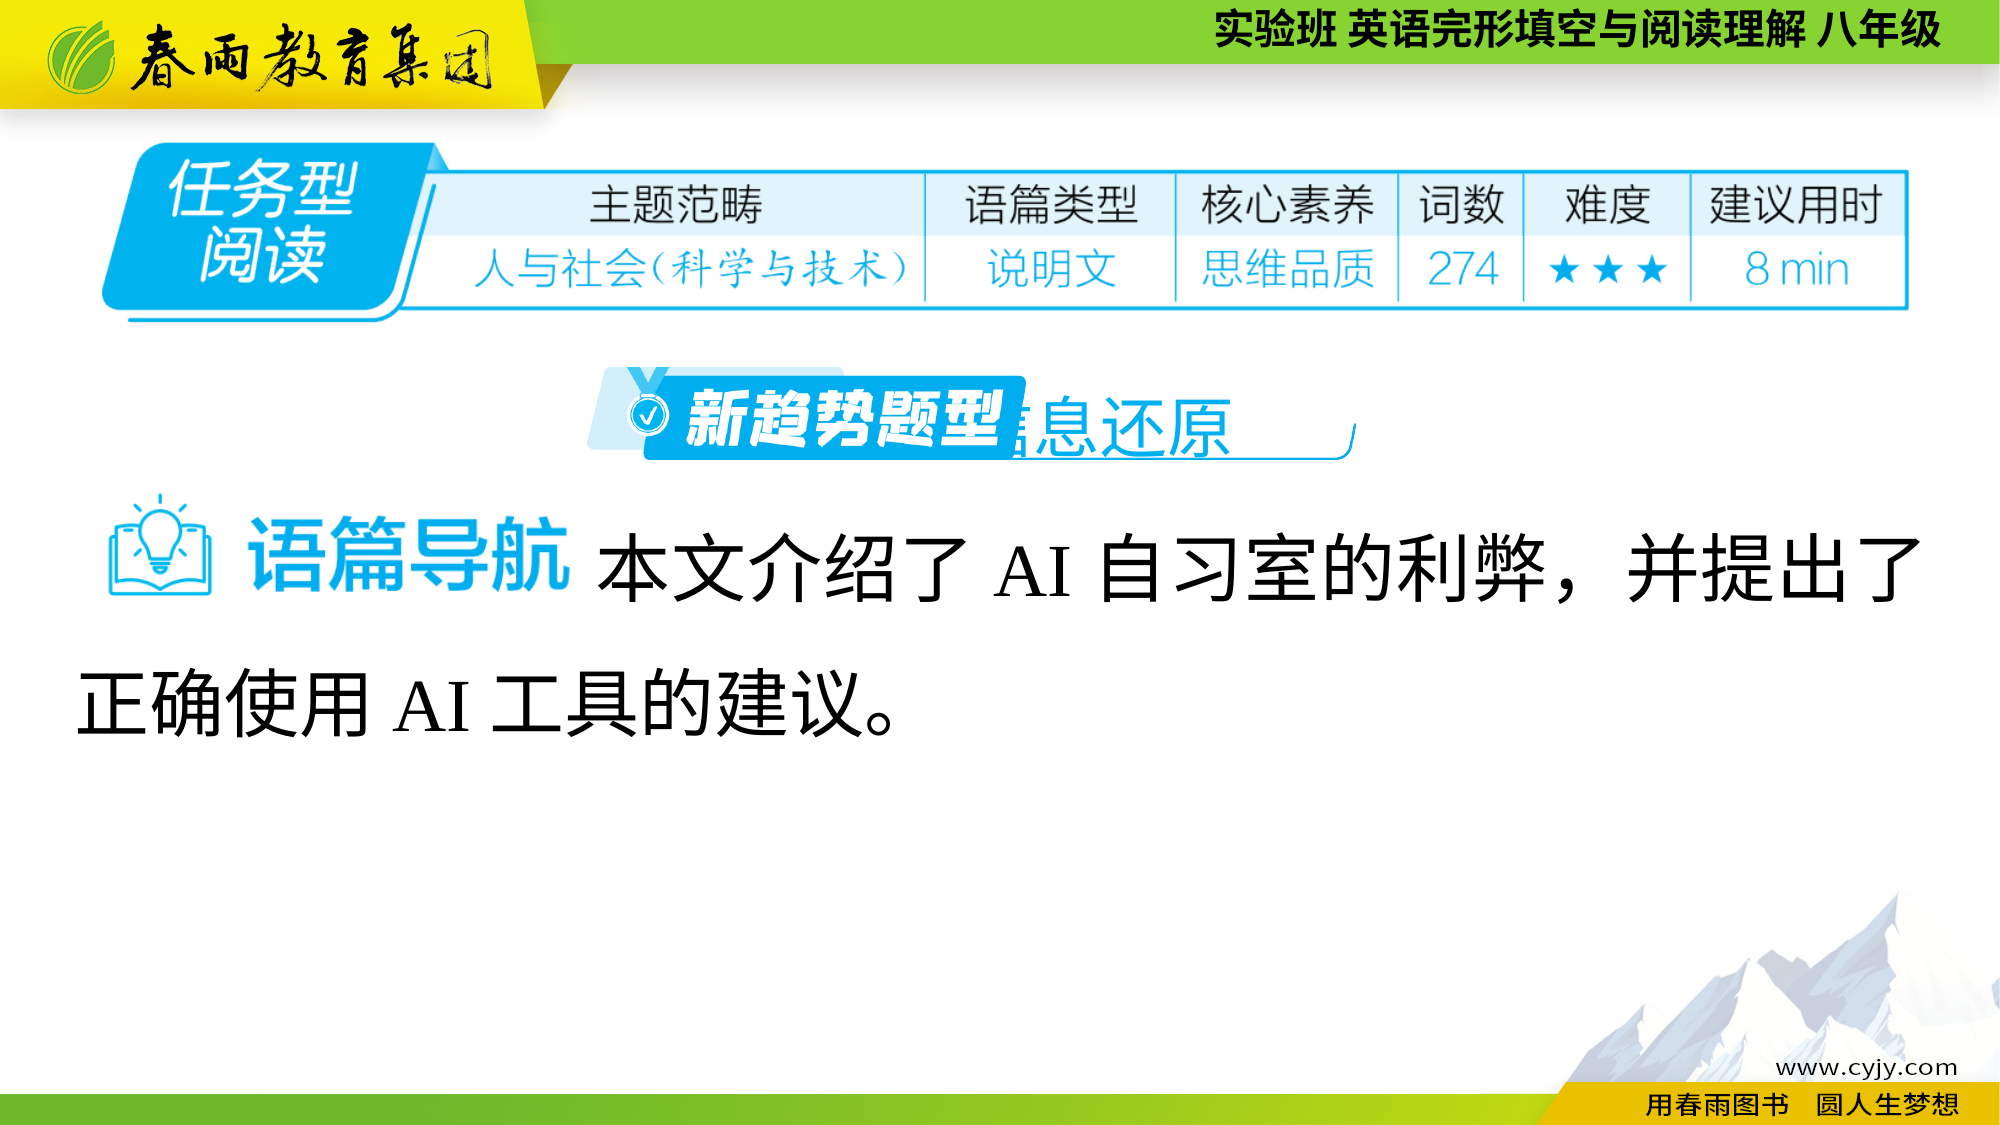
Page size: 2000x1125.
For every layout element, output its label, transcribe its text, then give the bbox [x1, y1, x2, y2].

list 本文介绍了AI自习室的利弊，并提出了正确使用AI工具的建议。 [59, 469, 1944, 740]
picture [0, 0, 2000, 1125]
text_box 信息还原 [96, 338, 1981, 473]
